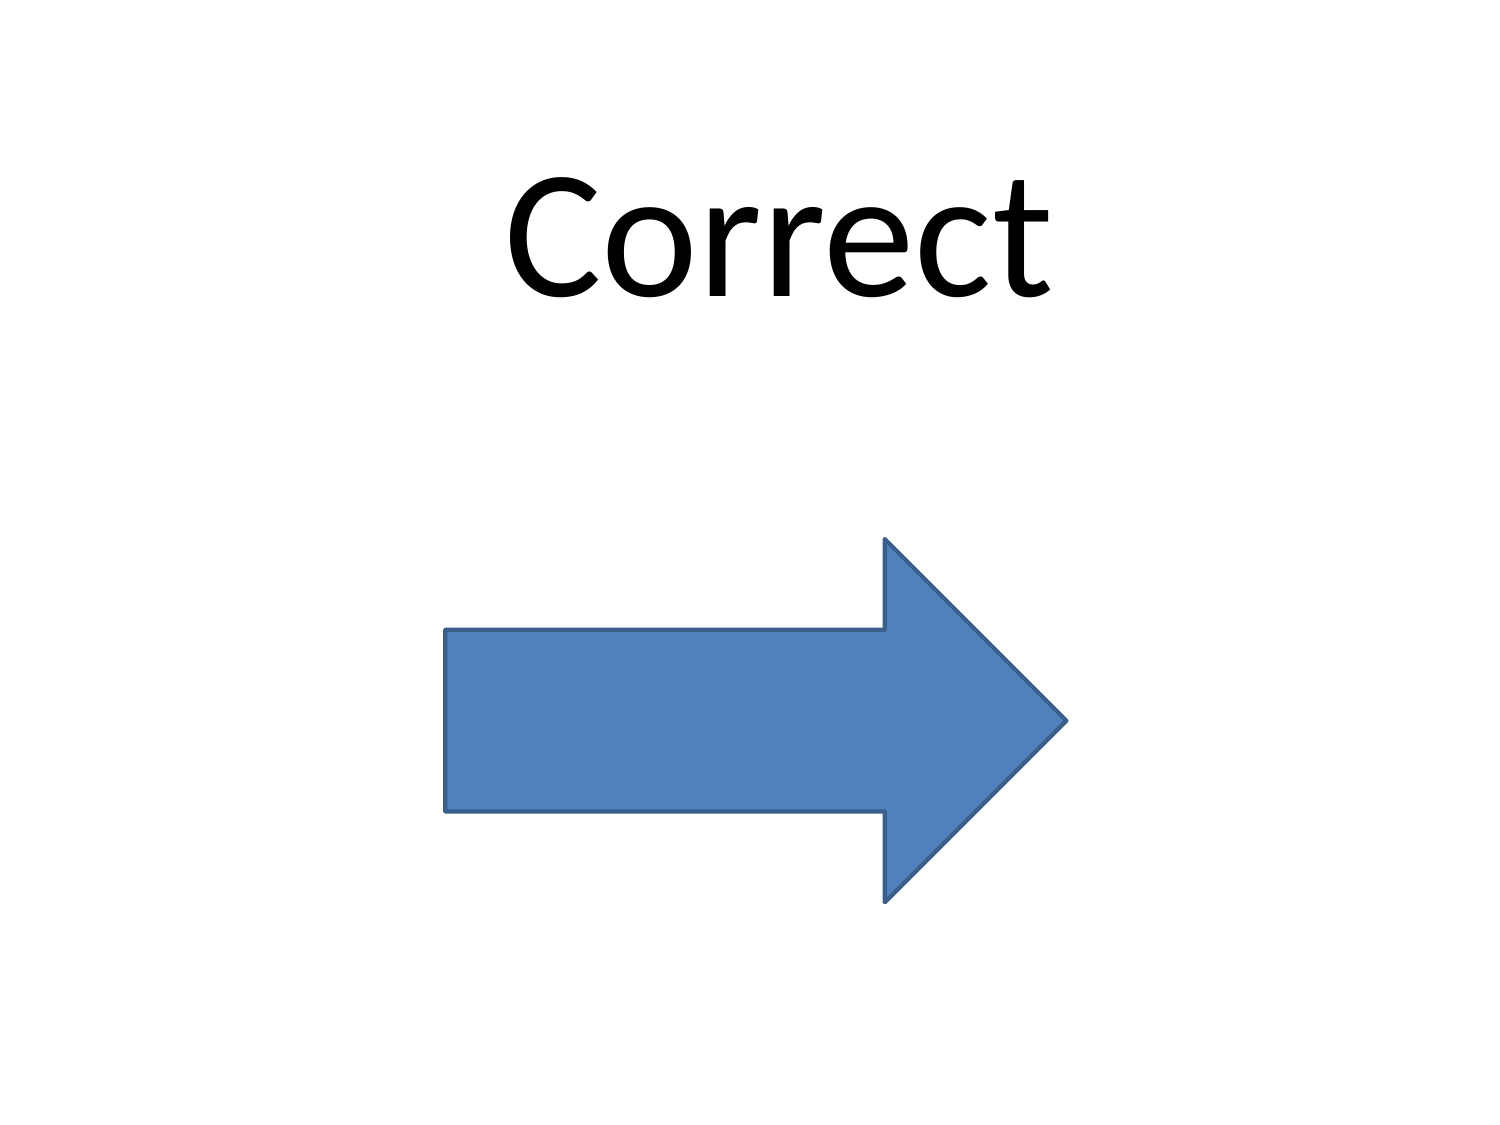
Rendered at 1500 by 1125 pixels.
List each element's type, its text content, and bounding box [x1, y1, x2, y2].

text_box [443, 537, 1069, 905]
text_box Correct [128, 105, 1430, 341]
